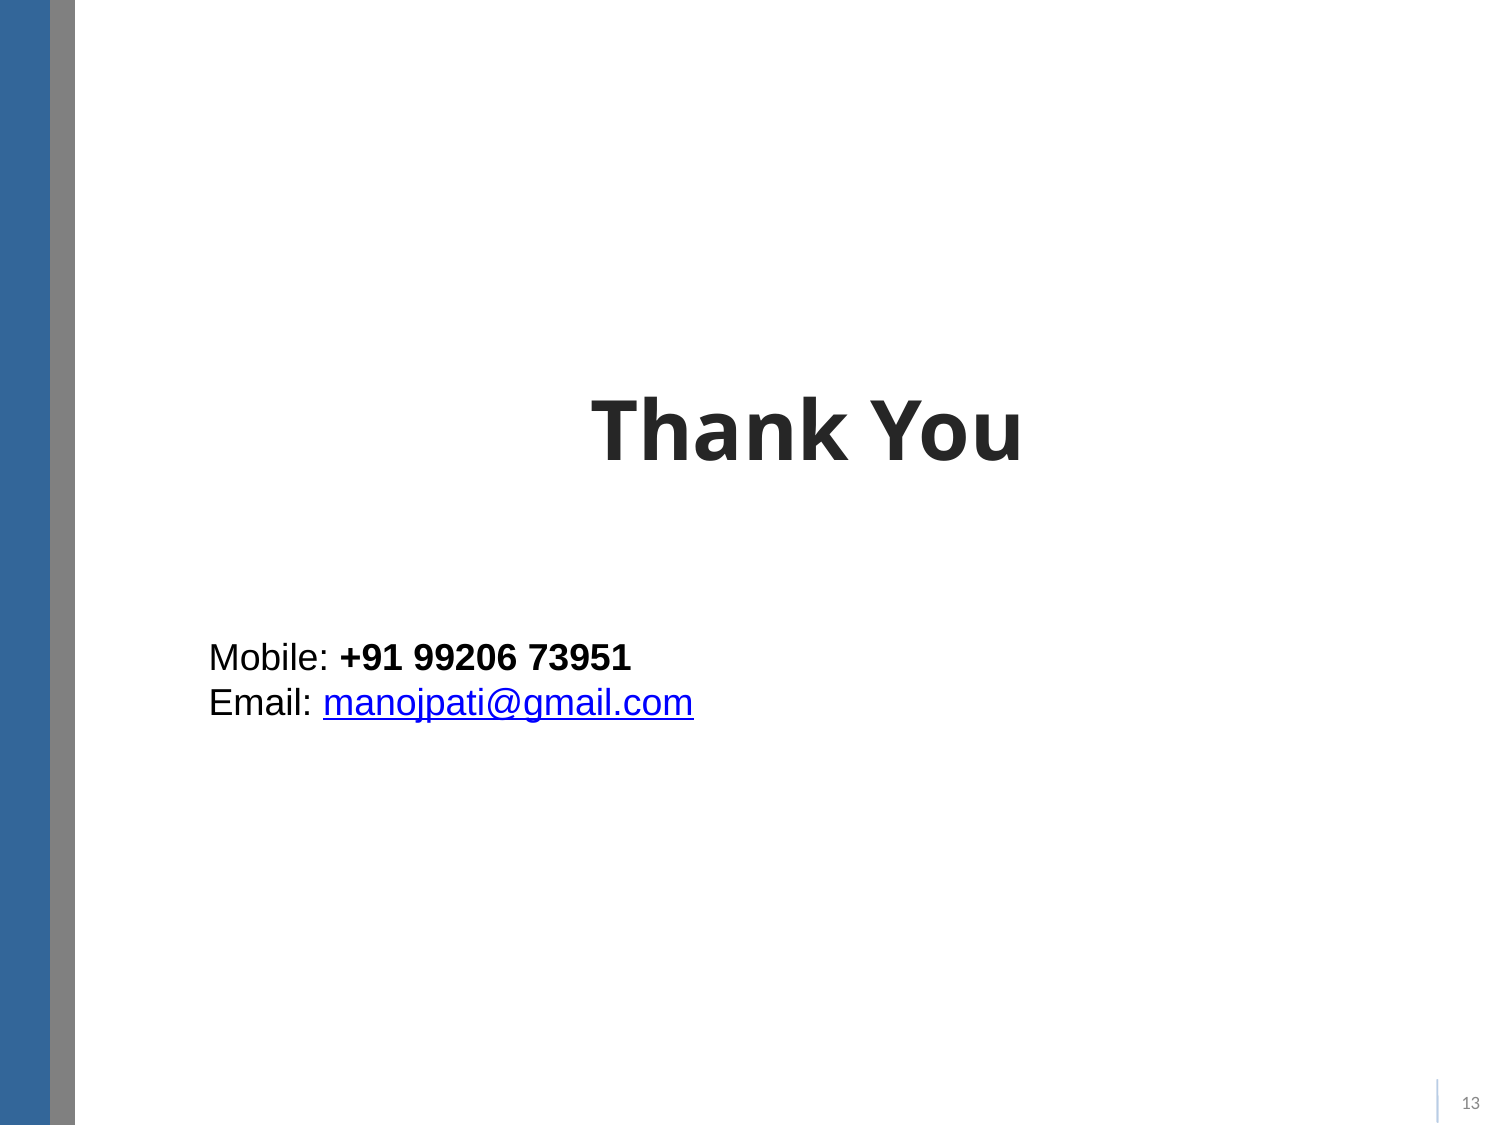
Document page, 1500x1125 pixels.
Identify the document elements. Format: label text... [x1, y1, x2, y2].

text_box Thank You [575, 369, 1500, 513]
slide_number 13 [1437, 1079, 1496, 1125]
text_box Mobile: +91 99206 73951 Email: manojpati@gmail.com [137, 575, 788, 781]
